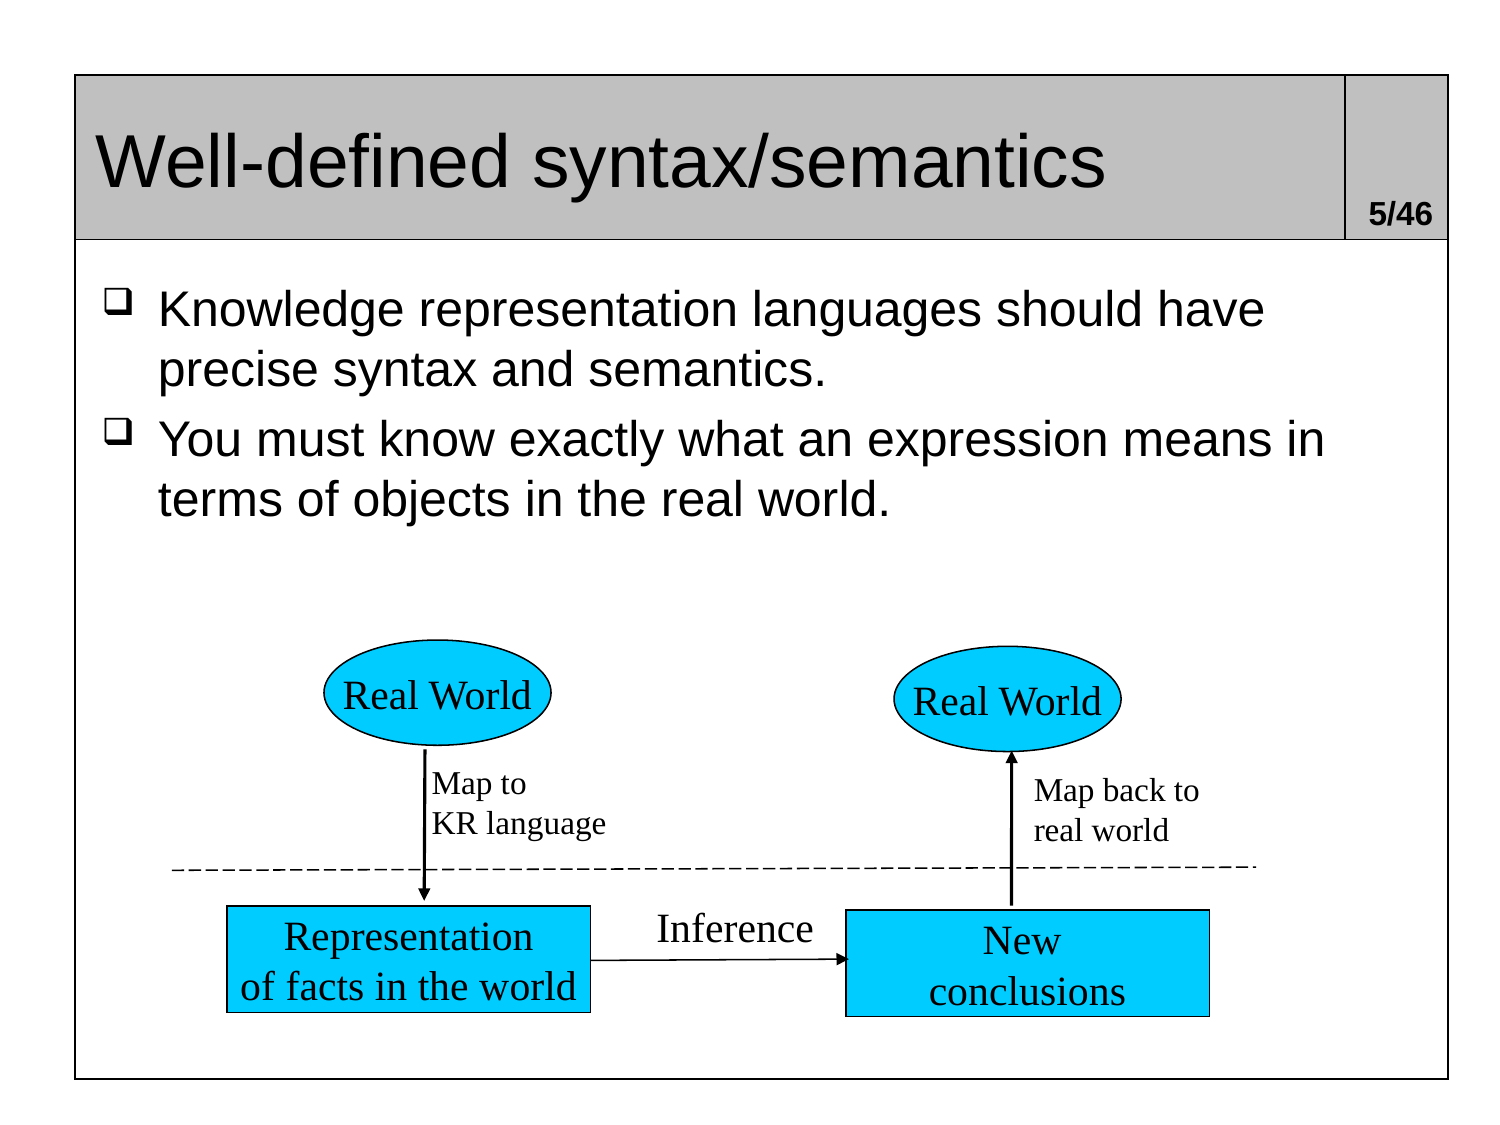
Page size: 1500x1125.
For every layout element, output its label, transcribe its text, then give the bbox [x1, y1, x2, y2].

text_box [171, 639, 1257, 1017]
list Knowledge representation languages should have precise syntax and semantics. You must know exactly what an expression means in terms of objects in the real world. [74, 239, 1449, 1080]
slide_number 5/46 [1346, 74, 1449, 239]
title Well-defined syntax/semantics [74, 74, 1346, 239]
